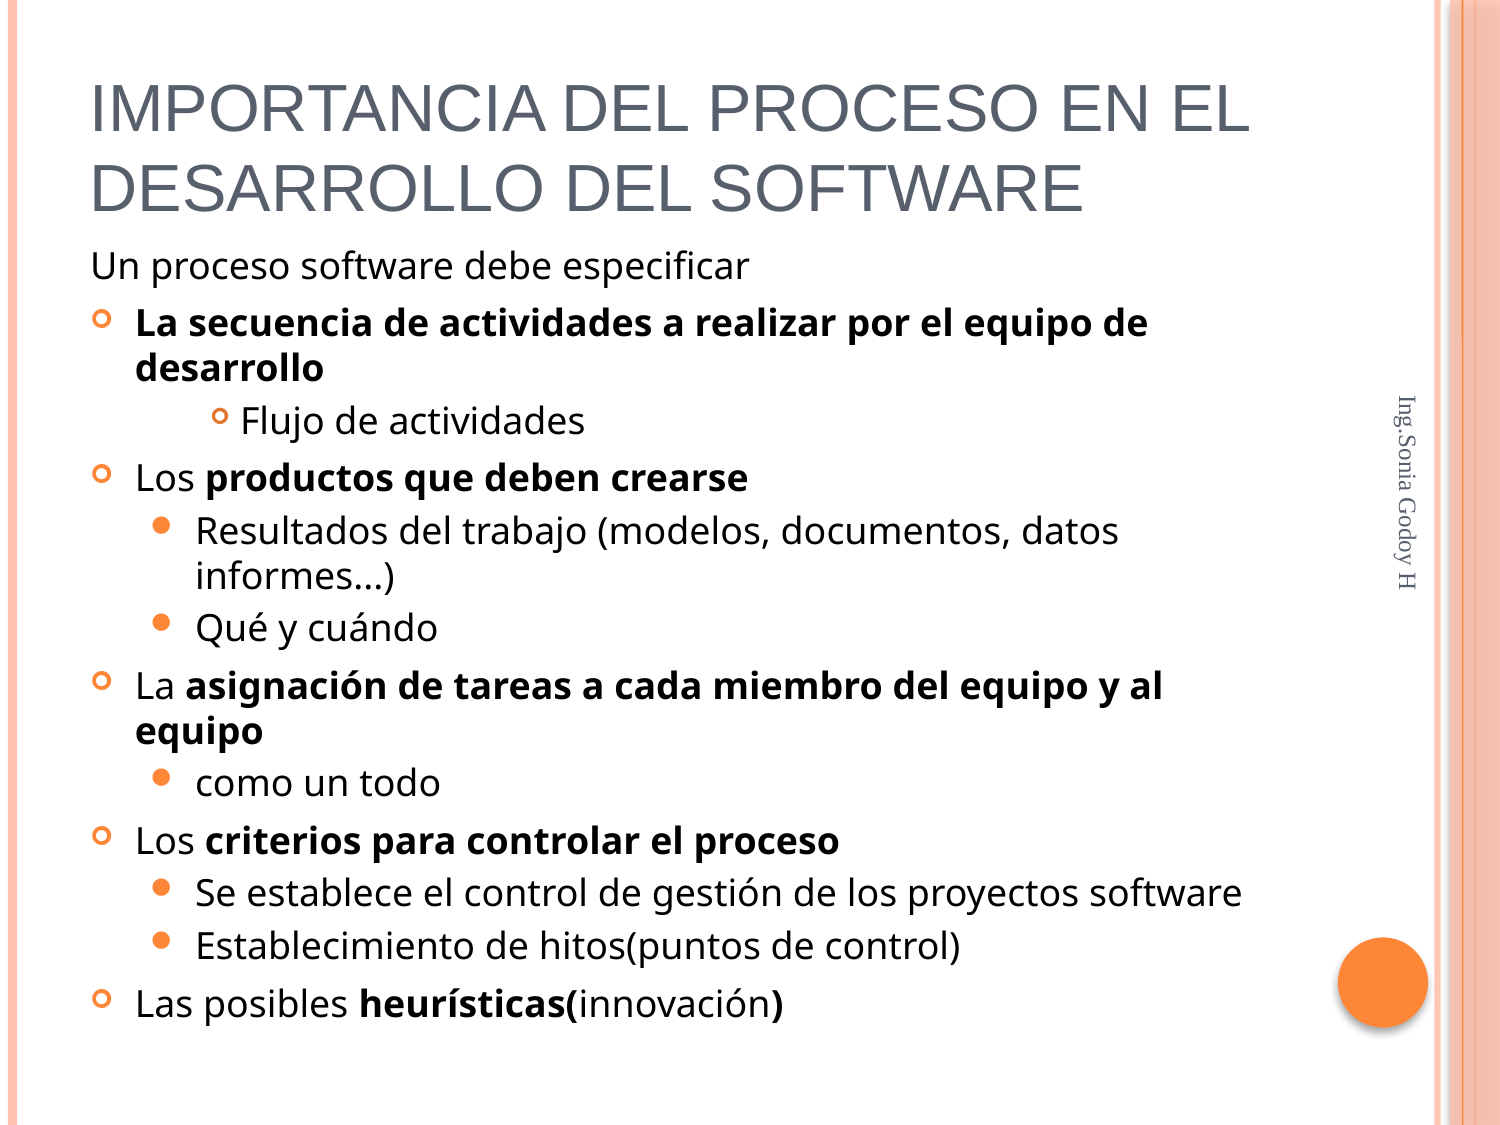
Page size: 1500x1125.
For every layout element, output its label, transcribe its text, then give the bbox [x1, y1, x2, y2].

footer Ing.Sonia Godoy H [1379, 380, 1440, 906]
title Importancia del proceso en el desarrollo del software [75, 45, 1300, 233]
list Un proceso software debe especificar La secuencia de actividades a realizar por el equipo de desarrollo Flujo de actividades Los productos que deben crearse Resultados del trabajo (modelos, documentos, datos informes...) Qué y cuándo La asignación de tareas a cada miembro del equipo y al equipo como un todo Los criterios para controlar el proceso Se establece el control de gestión de los proyectos software Establecimiento de hitos(puntos de control) Las posibles heurísticas(innovación) [74, 234, 1301, 1063]
